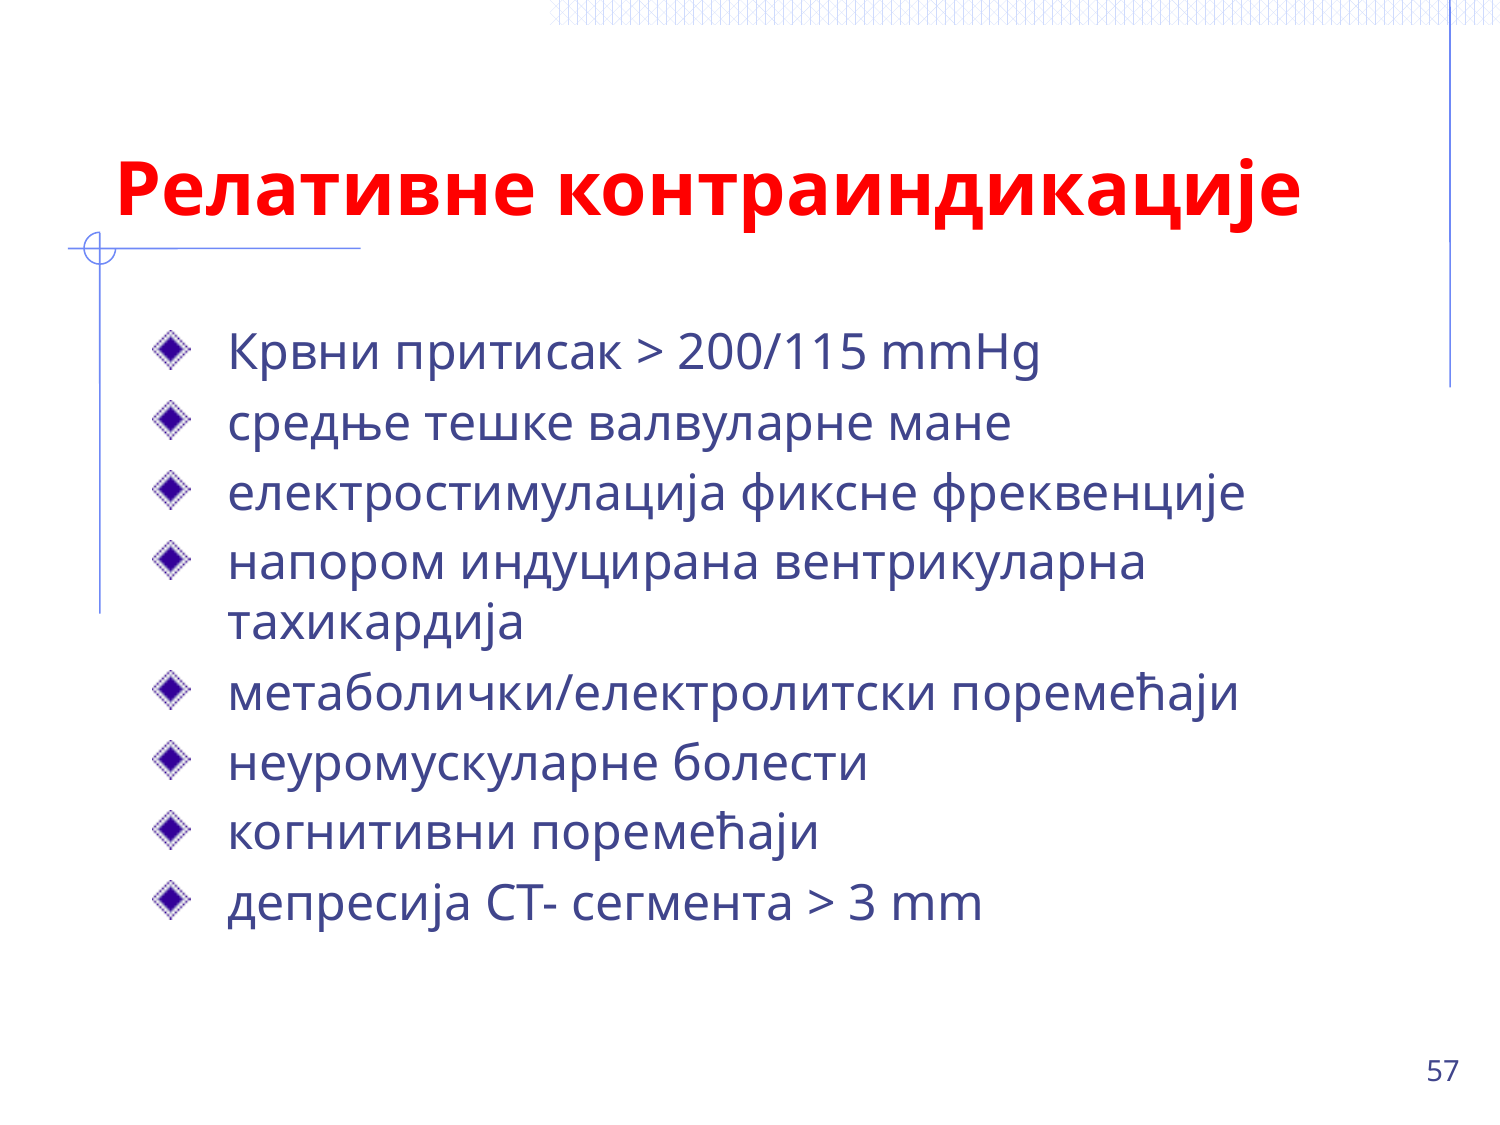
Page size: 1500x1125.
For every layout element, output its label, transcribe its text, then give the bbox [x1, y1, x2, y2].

title Релативне контраиндикације [99, 49, 1376, 238]
list Крвни притисак > 200/115 mmHg средње тешке валвуларне мане електростимулација фиксне фреквенције напором индуцирана вентрикуларна тахикардија метаболички/електролитски поремећаји неуромускуларне болести когнитивни поремећаји депресија СТ- сегмента > 3 mm [137, 312, 1413, 988]
picture [152, 810, 191, 850]
picture [152, 540, 191, 580]
picture [152, 880, 191, 920]
picture [152, 670, 191, 710]
picture [152, 470, 191, 510]
picture [152, 330, 191, 370]
slide_number 57 [1162, 1025, 1475, 1100]
picture [152, 740, 191, 780]
picture [152, 400, 191, 440]
